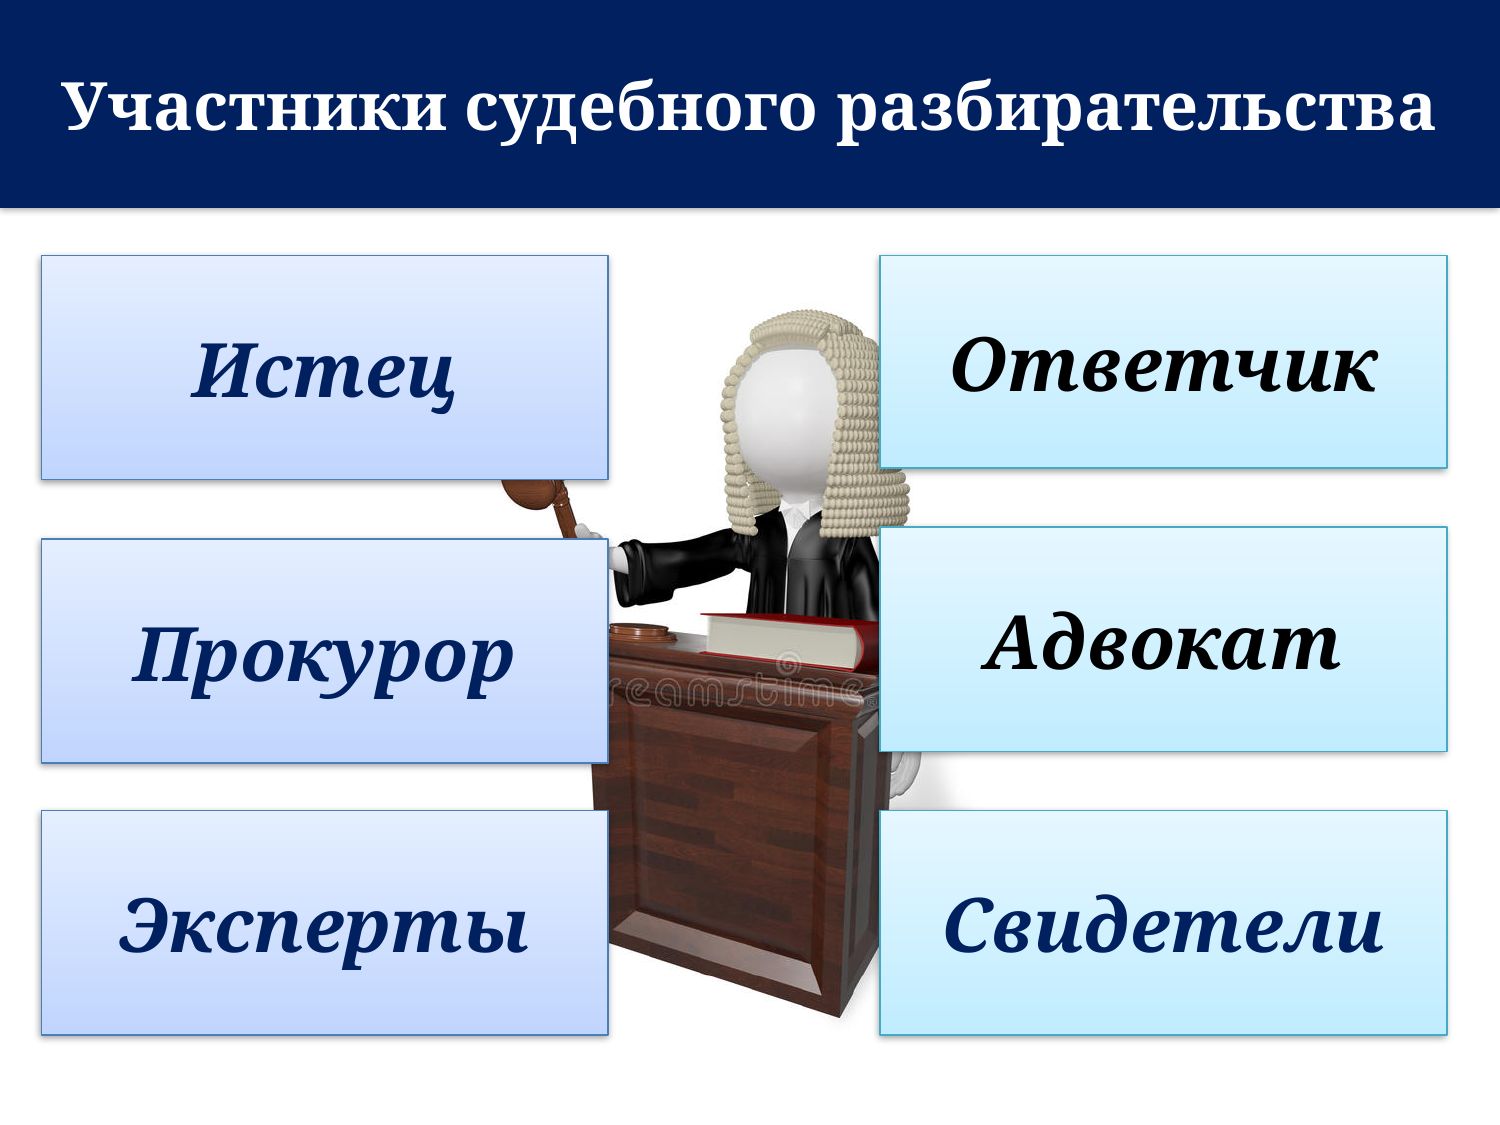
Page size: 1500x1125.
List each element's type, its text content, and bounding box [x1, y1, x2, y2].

text_box Истец [41, 255, 390, 480]
text_box Ответчик [1060, 255, 1448, 469]
picture [395, 231, 1057, 1125]
text_box Адвокат [1060, 526, 1448, 752]
text_box Свидетели [1060, 810, 1448, 1036]
text_box Прокурор [41, 538, 390, 764]
text_box Эксперты [41, 810, 390, 1036]
text_box Участники судебного разбирательства [0, 0, 1500, 208]
